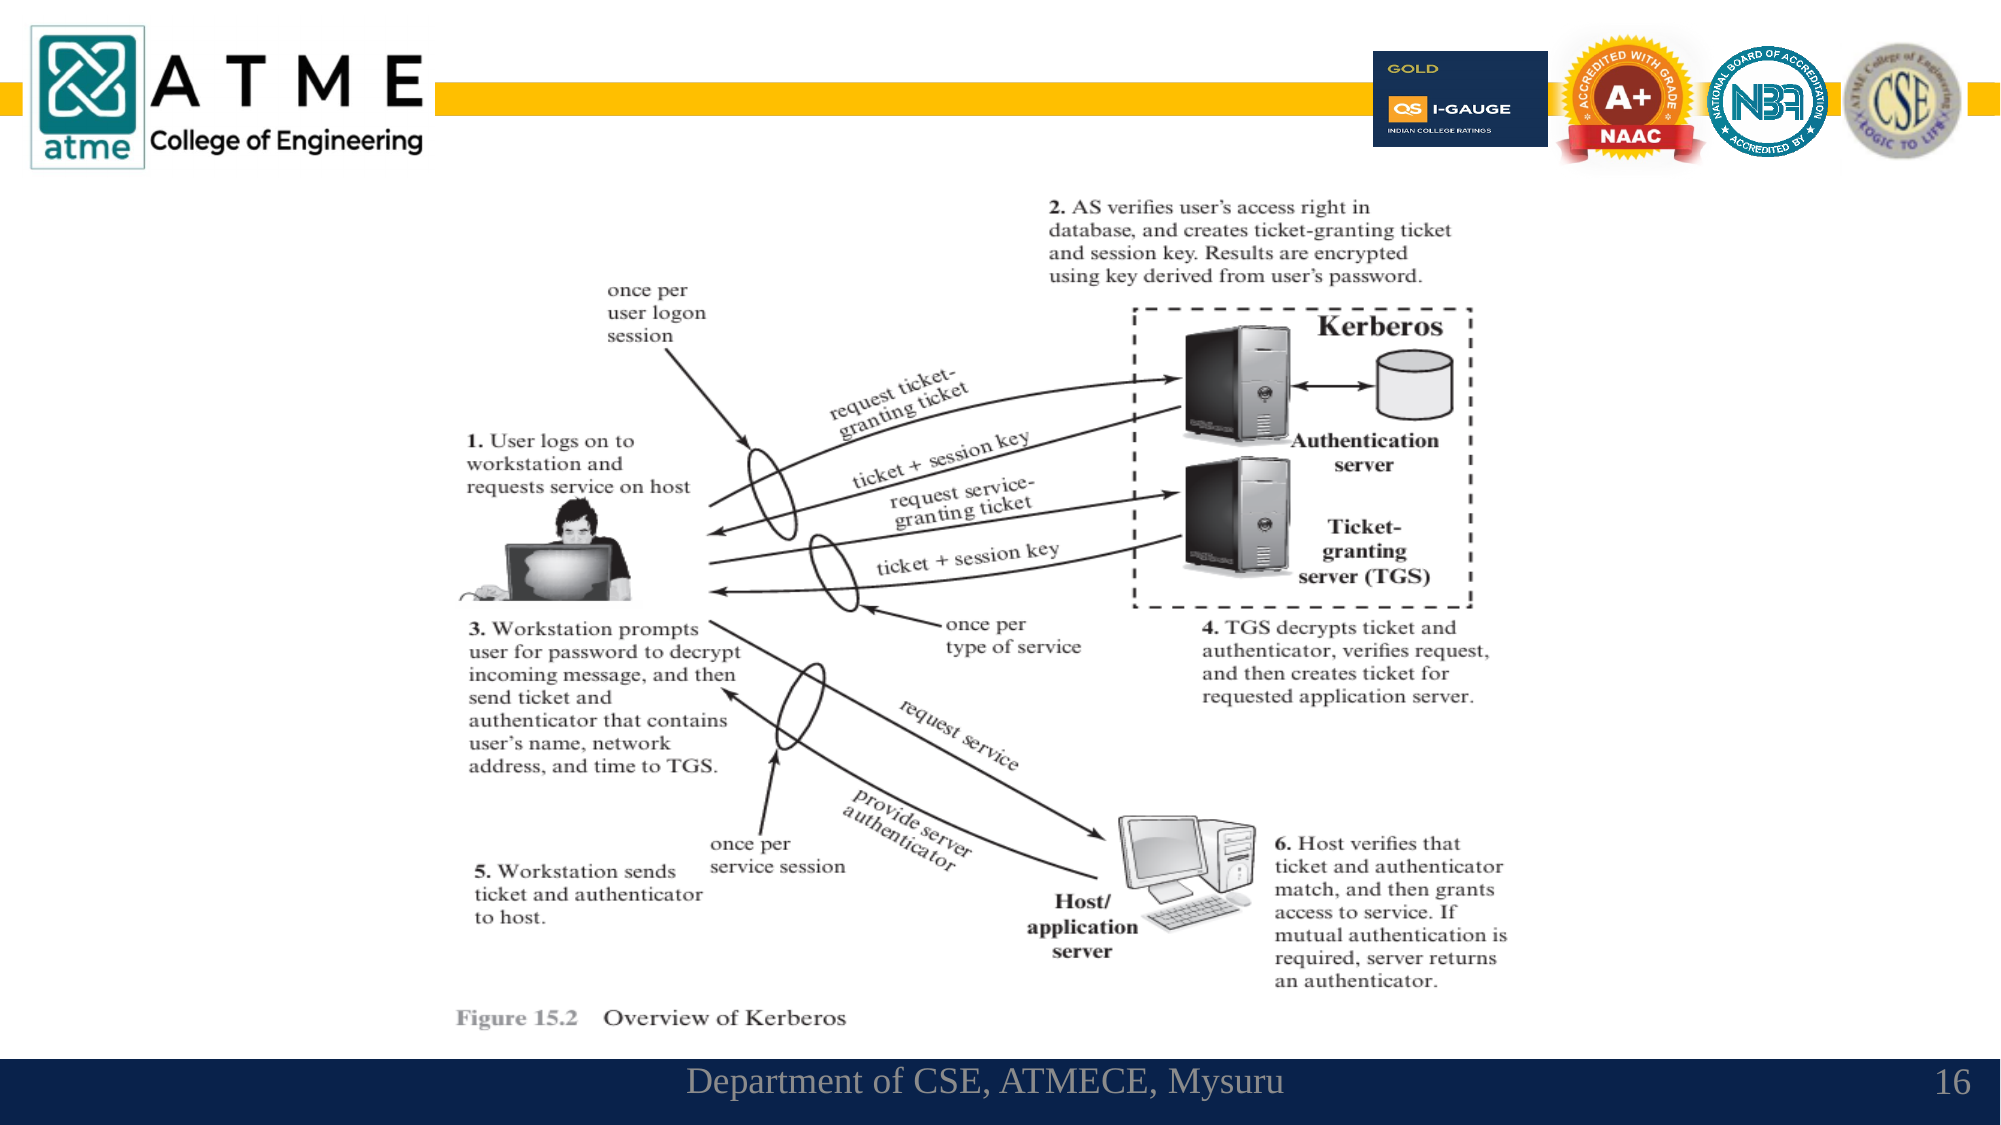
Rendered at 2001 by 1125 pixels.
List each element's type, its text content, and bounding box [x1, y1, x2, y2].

picture [0, 1059, 2001, 1125]
picture [1840, 26, 1968, 176]
footer Department of CSE, ATMECE, Mysuru [501, 1066, 1470, 1102]
slide_number 16 [1511, 1057, 1972, 1103]
picture [22, 15, 1828, 1057]
